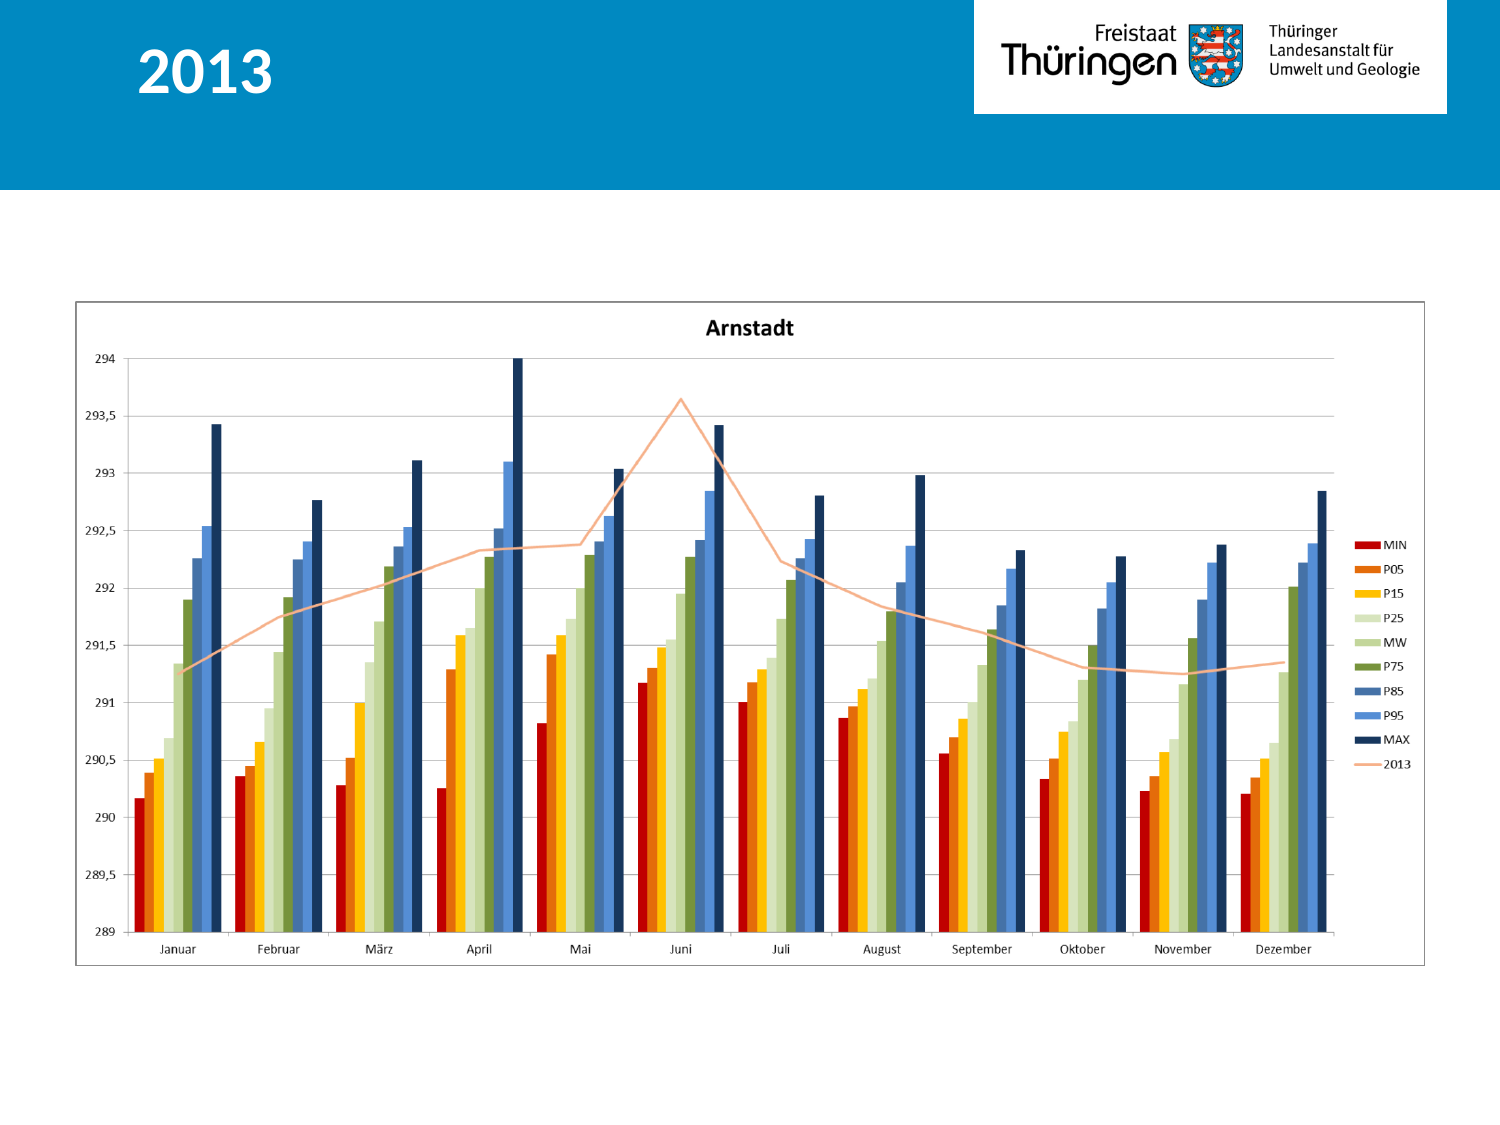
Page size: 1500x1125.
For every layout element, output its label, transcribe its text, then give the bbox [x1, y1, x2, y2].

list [74, 301, 1426, 966]
text_box 2013 [64, 19, 845, 114]
picture [975, 0, 1446, 113]
